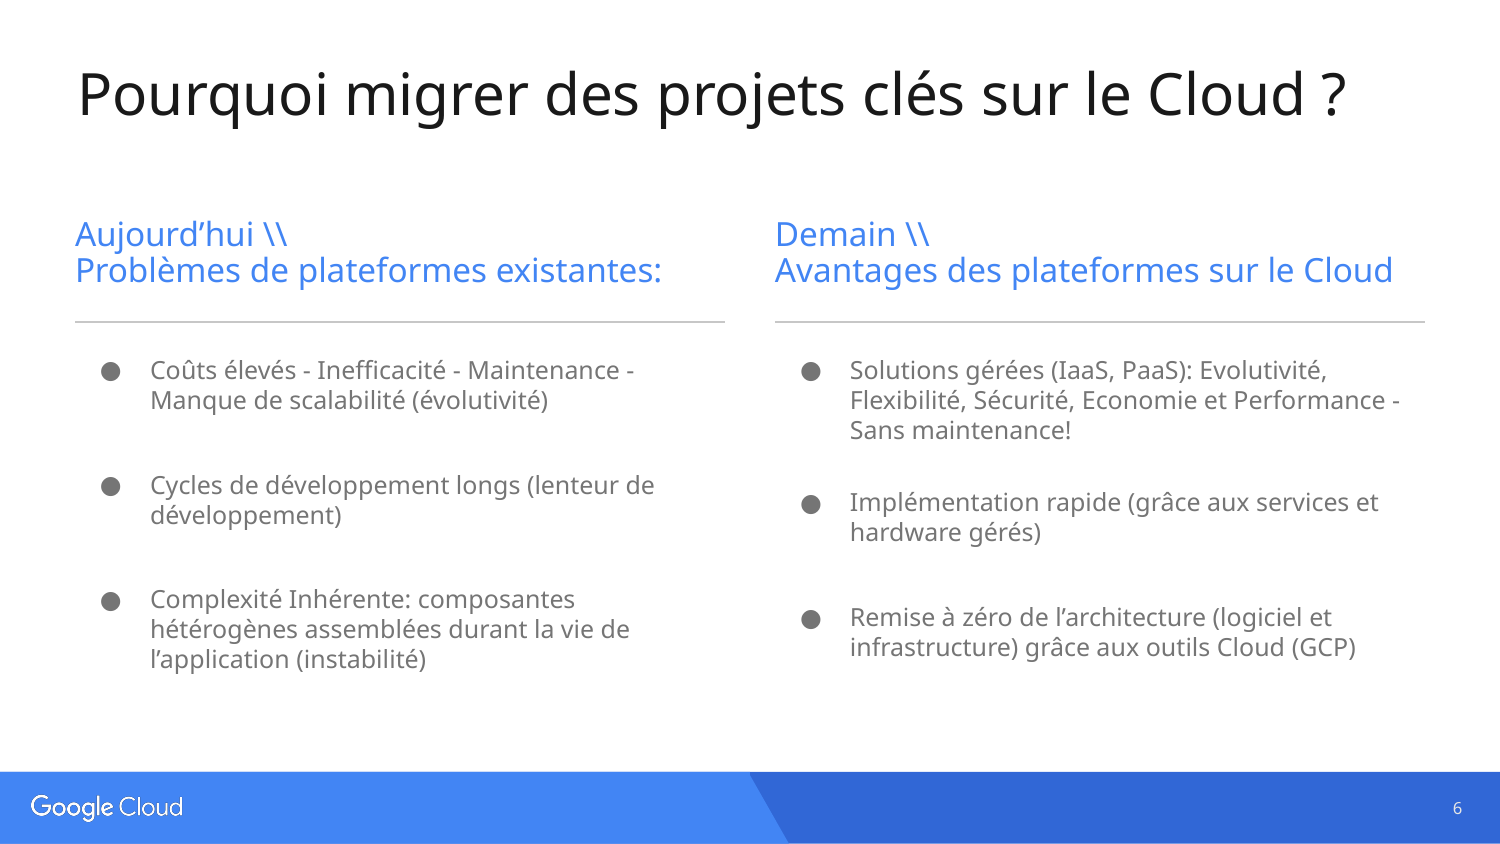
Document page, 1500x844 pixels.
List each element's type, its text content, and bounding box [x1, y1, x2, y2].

text_box [0, 771, 789, 844]
text_box Solutions gérées (IaaS, PaaS): Evolutivité, Flexibilité, Sécurité, Economie et Performance - Sans maintenance! Implémentation rapide (grâce aux services et hardware gérés) Remise à zéro de l’architecture (logiciel et infrastructure) grâce aux outils Cloud (GCP) [774, 346, 1425, 735]
text_box Aujourd’hui \\ Problèmes de plateformes existantes: [75, 209, 725, 297]
text_box Pourquoi migrer des projets clés sur le Cloud ? [62, 49, 1413, 200]
text_box [750, 771, 1500, 844]
text_box Coûts élevés - Inefficacité - Maintenance - Manque de scalabilité (évolutivité) Cycles de développement longs (lenteur de développement) Complexité Inhérente: composantes hétérogènes assemblées durant la vie de l’application (instabilité) [75, 346, 725, 735]
text_box ‹#› [1389, 764, 1480, 771]
text_box ‹#› [1137, 796, 1463, 822]
text_box Demain \\ Avantages des plateformes sur le Cloud [774, 209, 1425, 297]
picture [28, 783, 185, 835]
